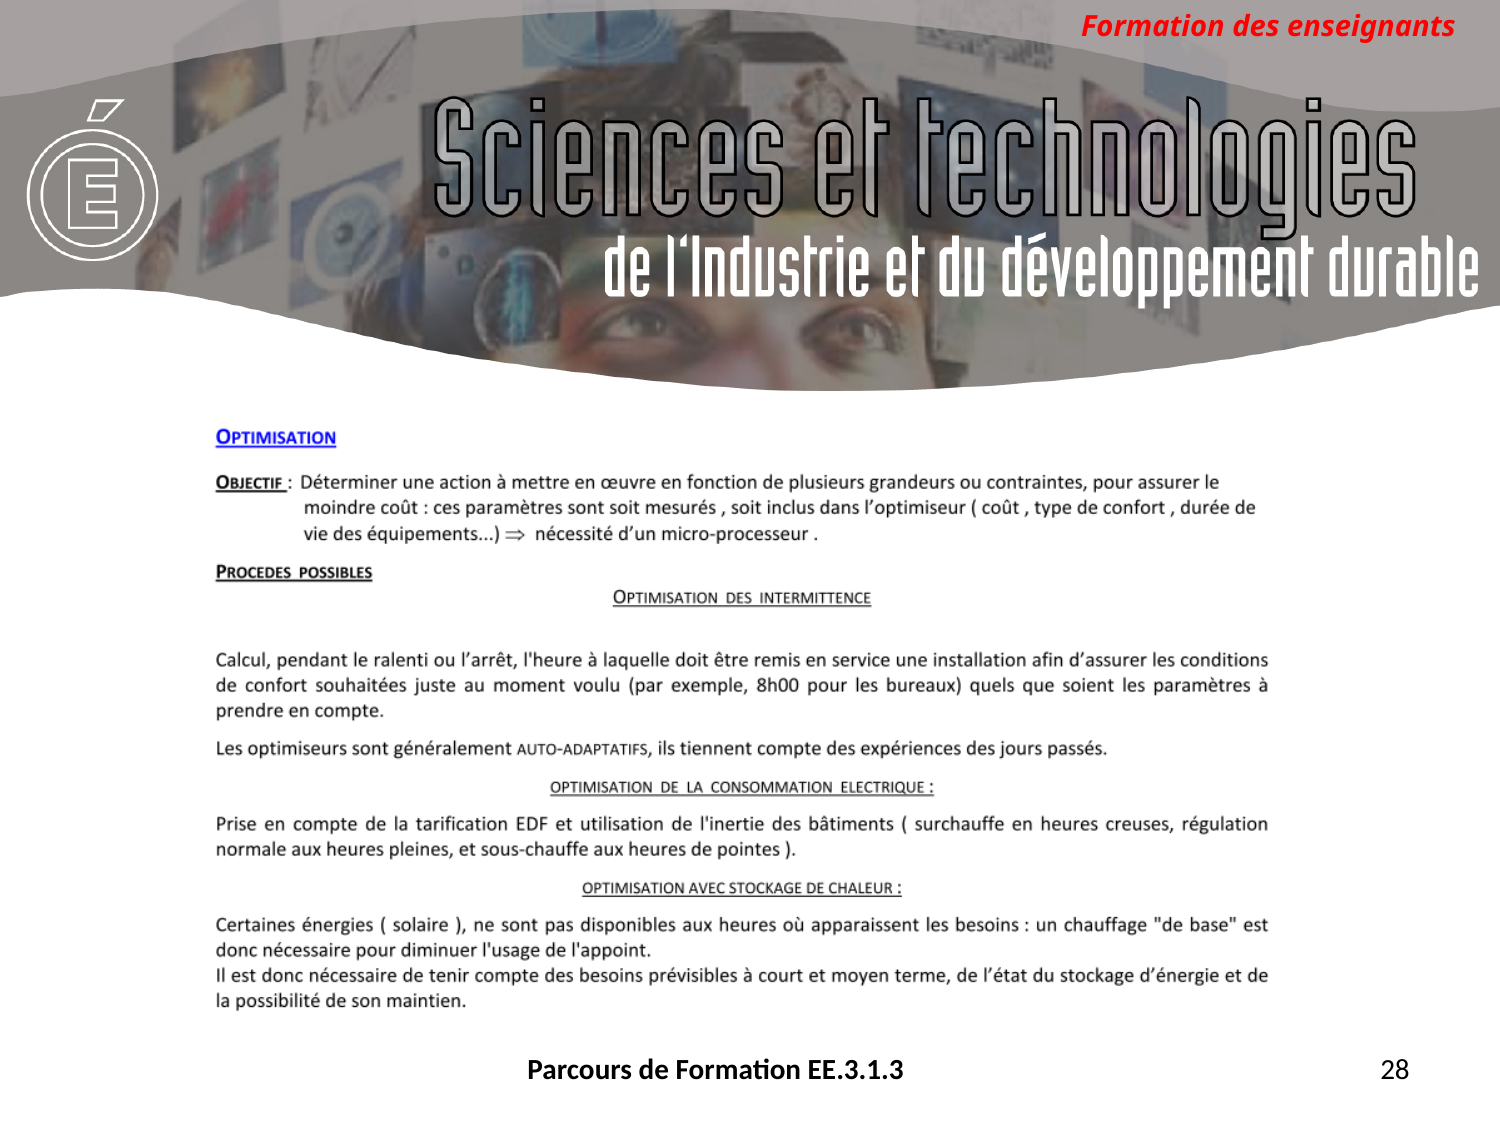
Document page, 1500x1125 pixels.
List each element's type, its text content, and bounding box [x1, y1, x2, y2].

picture [205, 420, 1295, 1021]
slide_number 28 [1075, 1042, 1425, 1103]
picture [0, 0, 1500, 400]
footer Parcours de Formation EE.3.1.3 [512, 1042, 1075, 1103]
